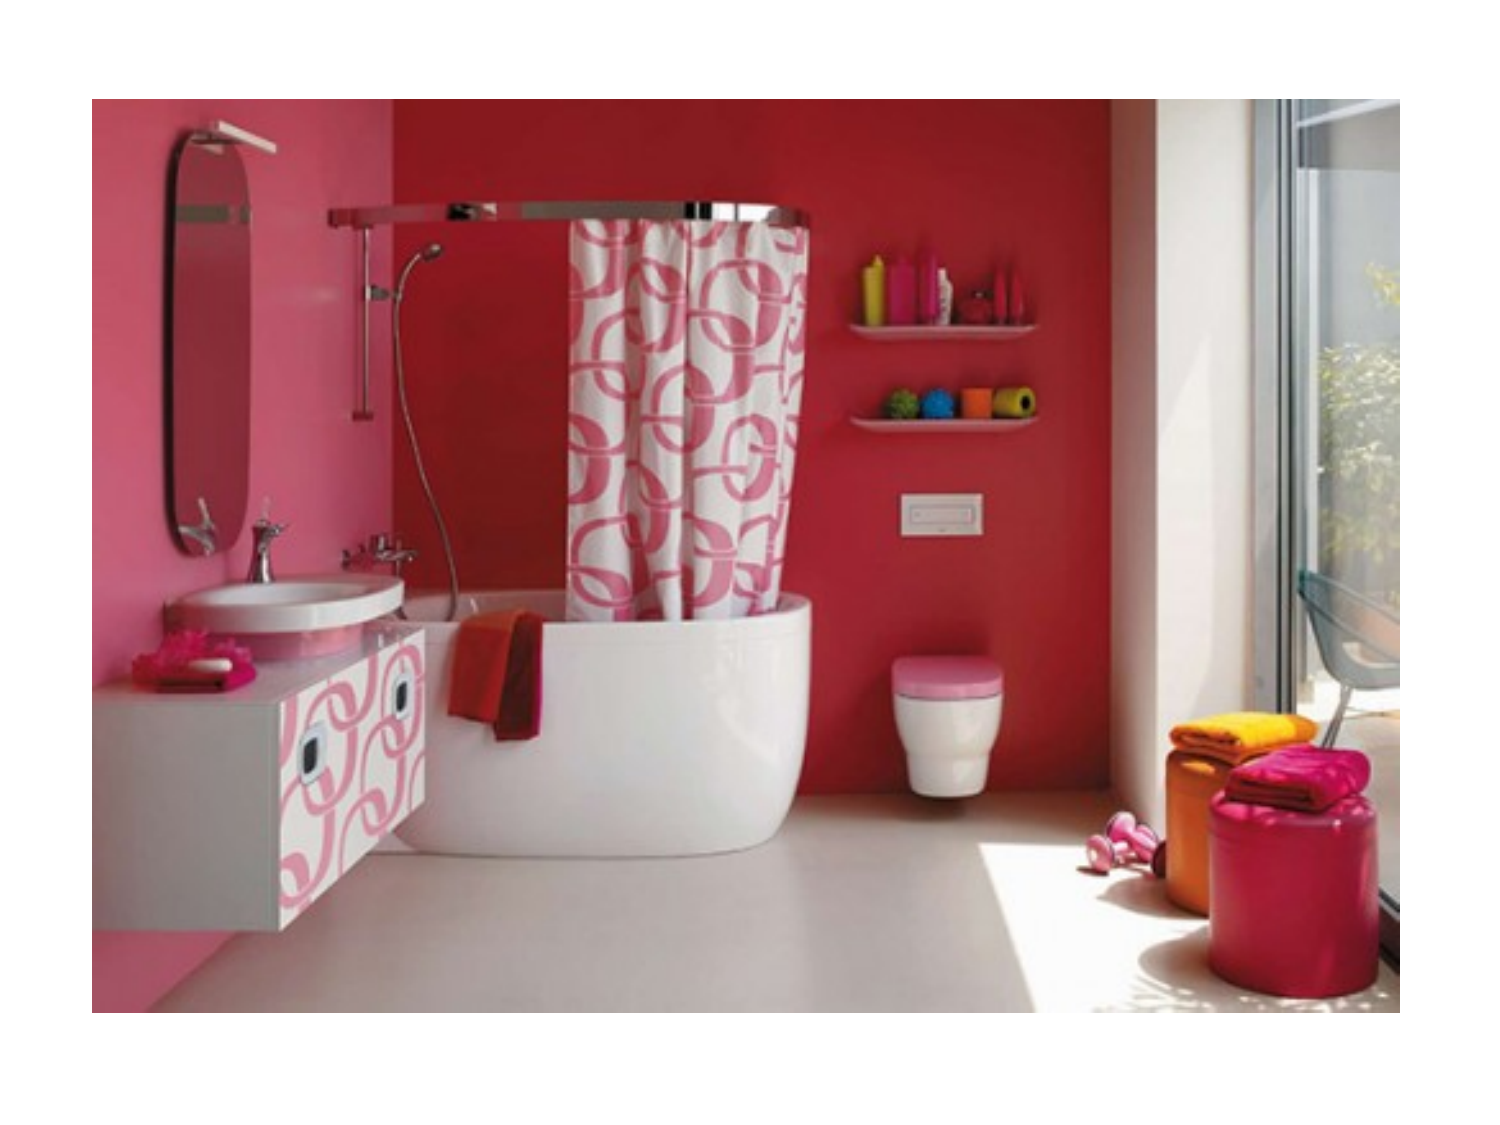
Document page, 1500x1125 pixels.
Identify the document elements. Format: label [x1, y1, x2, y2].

picture [92, 99, 1401, 1013]
